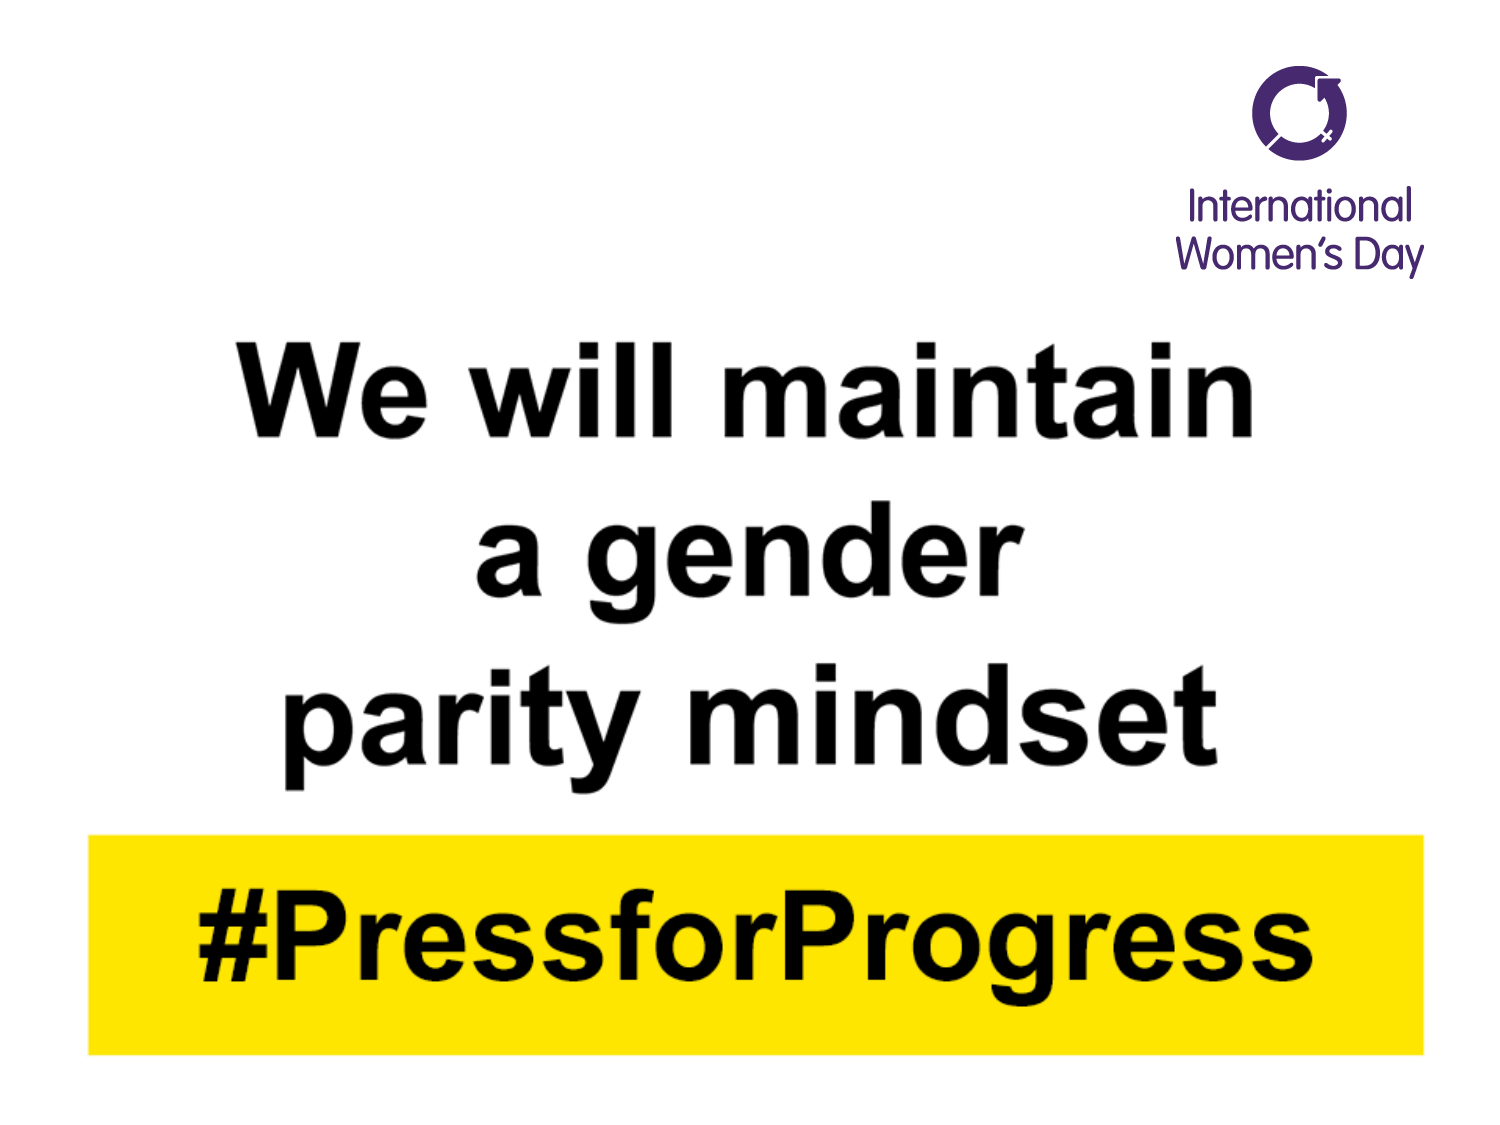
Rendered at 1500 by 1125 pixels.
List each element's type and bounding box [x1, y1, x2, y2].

picture [80, 825, 1436, 1071]
picture [1176, 66, 1424, 279]
picture [212, 327, 1288, 798]
